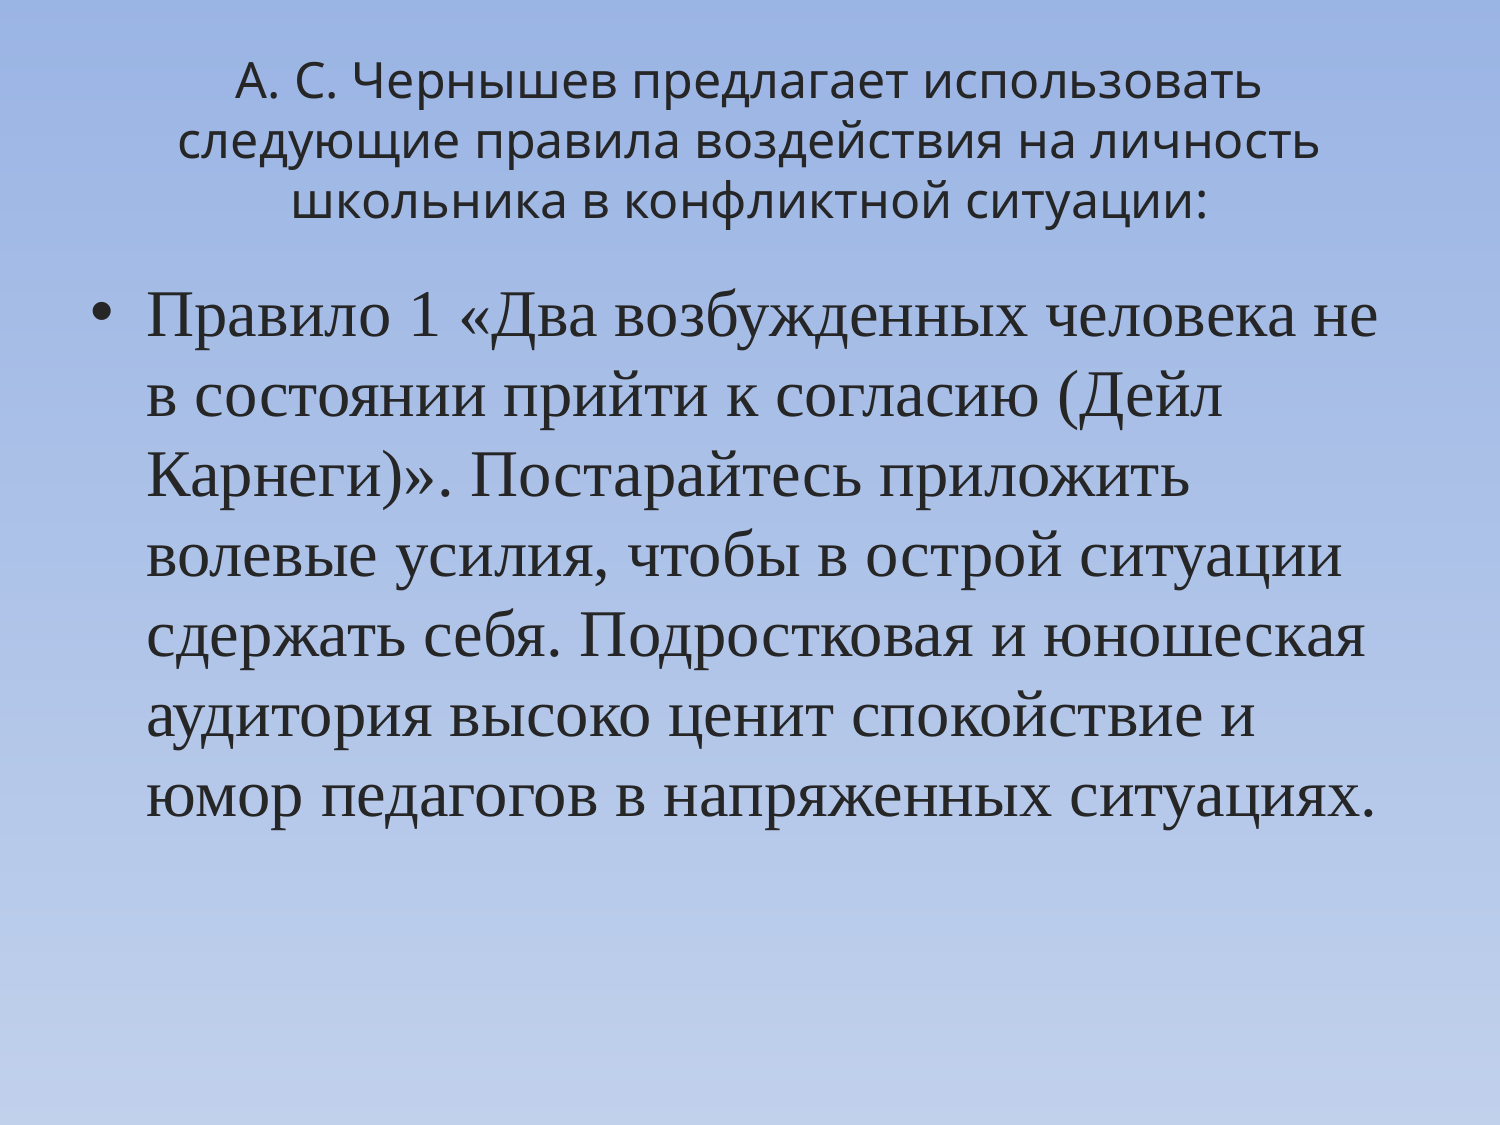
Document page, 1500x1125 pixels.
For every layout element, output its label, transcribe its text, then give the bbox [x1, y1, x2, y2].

list Правило 1 «Два возбужденных человека не в состоянии прийти к согласию (Дейл Карнеги)». Постарайтесь приложить волевые усилия, чтобы в острой ситуации сдержать себя. Подростковая и юношеская аудитория высоко ценит спокойствие и юмор педагогов в напряженных ситуациях. [75, 262, 1425, 1005]
title А. С. Чернышев предлагает использовать следующие правила воздействия на личность школьника в конфликтной ситуации: [75, 45, 1425, 233]
